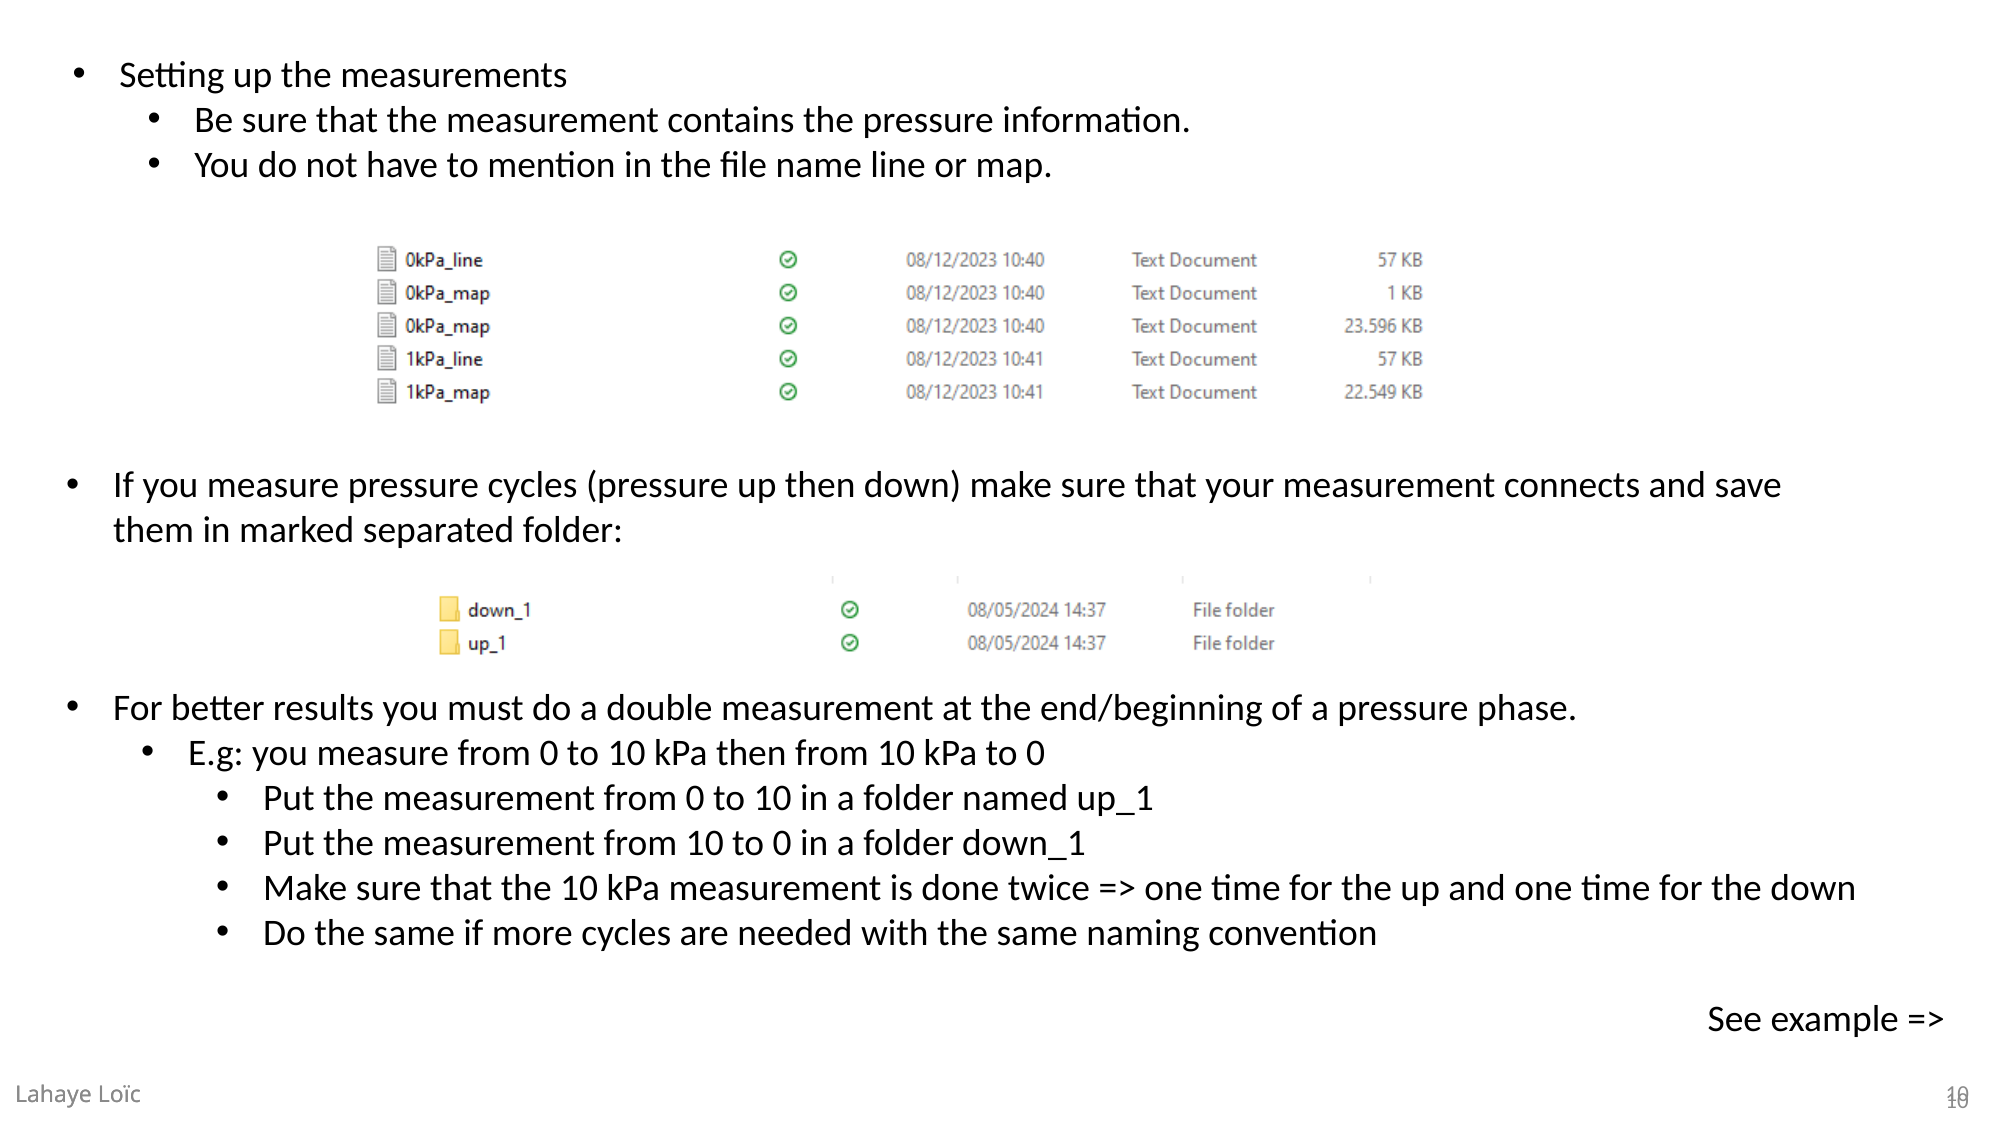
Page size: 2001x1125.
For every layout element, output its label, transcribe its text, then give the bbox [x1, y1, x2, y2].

text_box If you measure pressure cycles (pressure up then down) make sure that your measurement connects and save them in marked separated folder: [51, 453, 1862, 558]
text_box Setting up the measurements Be sure that the measurement contains the pressure information. You do not have to mention in the file name line or map. [57, 42, 1217, 193]
text_box For better results you must do a double measurement at the end/beginning of a pressure phase. E.g: you measure from 0 to 10 kPa then from 10 kPa to 0 Put the measurement from 0 to 10 in a folder named up_1 Put the measurement from 10 to 0 in a folder down_1 Make sure that the 10 kPa measurement is done twice => one time for the up and one time for the down Do the same if more cycles are needed with the same naming convention [51, 676, 1927, 961]
text_box See example => [1692, 986, 1984, 1047]
text_box 10 [1534, 1069, 1984, 1125]
slide_number 10 [1534, 1061, 1985, 1122]
picture [359, 237, 1445, 410]
text_box Lahaye Loïc [0, 1071, 156, 1115]
picture [418, 576, 1462, 669]
